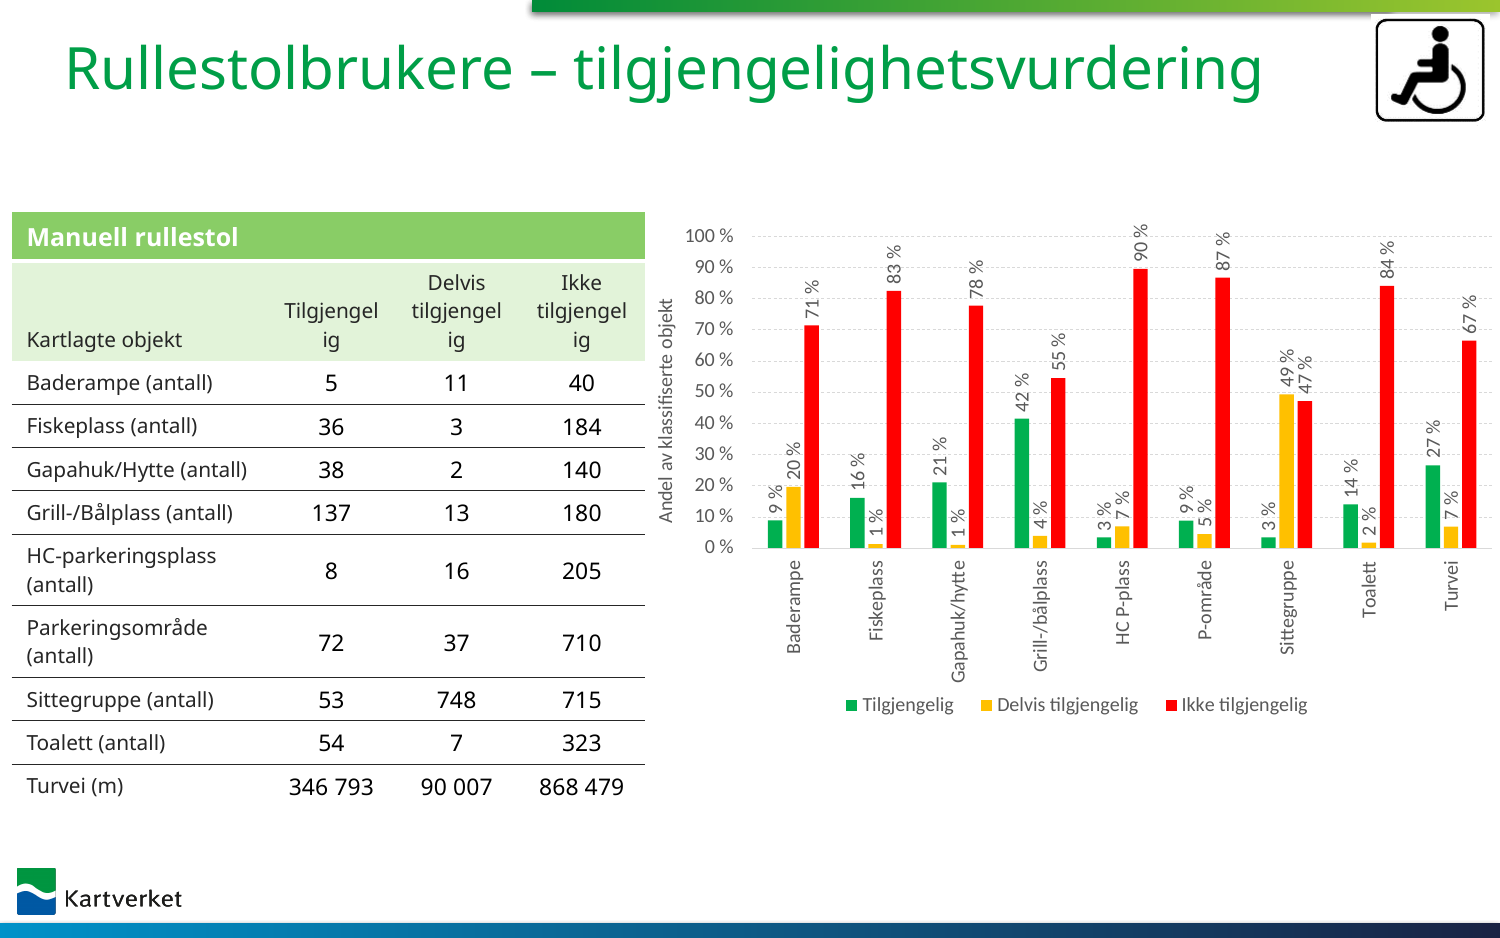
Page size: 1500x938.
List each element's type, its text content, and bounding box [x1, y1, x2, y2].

table_cell 2 [394, 448, 519, 490]
table_cell 53 [269, 678, 394, 720]
table_cell 748 [394, 678, 519, 720]
table_cell Turvei (m) [12, 765, 269, 807]
table_cell 205 [519, 535, 638, 605]
table_cell 90 007 [394, 765, 519, 807]
table_cell 323 [519, 721, 645, 764]
table_cell Grill-/Bålplass (antall) [12, 491, 269, 534]
table_header Manuell rullestol [12, 212, 645, 259]
table_cell 38 [269, 448, 394, 490]
table_cell Tilgjengelig [269, 263, 394, 361]
table_cell 40 [519, 361, 638, 404]
table_cell 3 [394, 405, 519, 447]
table_cell 180 [519, 491, 638, 534]
table_cell 37 [394, 606, 519, 677]
table_cell 13 [394, 491, 519, 534]
table_cell Baderampe (antall) [12, 361, 269, 404]
text_box Rullestolbrukere – tilgjengelighetsvurdering [49, 12, 1372, 109]
table_cell 137 [269, 491, 394, 534]
table_cell 140 [519, 448, 638, 490]
table_cell 868 479 [519, 765, 645, 807]
table_cell Sittegruppe (antall) [12, 678, 269, 720]
table_cell 72 [269, 606, 394, 677]
table_cell 11 [394, 361, 519, 404]
table_cell 5 [269, 361, 394, 404]
table_cell 8 [269, 535, 394, 605]
table_cell 54 [269, 721, 394, 764]
table_cell Kartlagte objekt [12, 263, 269, 361]
table_cell 715 [519, 678, 638, 720]
table_cell 36 [269, 405, 394, 447]
table_cell Delvis tilgjengelig [394, 263, 519, 361]
table_cell Fiskeplass (antall) [12, 405, 269, 447]
picture [643, 218, 1500, 728]
picture [1371, 13, 1491, 127]
table_cell Ikke tilgjengelig [519, 263, 638, 361]
table_cell 184 [519, 405, 638, 447]
table_cell Toalett (antall) [12, 721, 269, 764]
table_cell 346 793 [269, 765, 394, 807]
table_cell 16 [394, 535, 519, 605]
table_cell 710 [519, 606, 638, 677]
table_cell Gapahuk/Hytte (antall) [12, 448, 269, 490]
table_cell Parkeringsområde (antall) [12, 606, 269, 677]
table_cell 7 [394, 721, 519, 764]
table_cell HC-parkeringsplass (antall) [12, 535, 269, 605]
